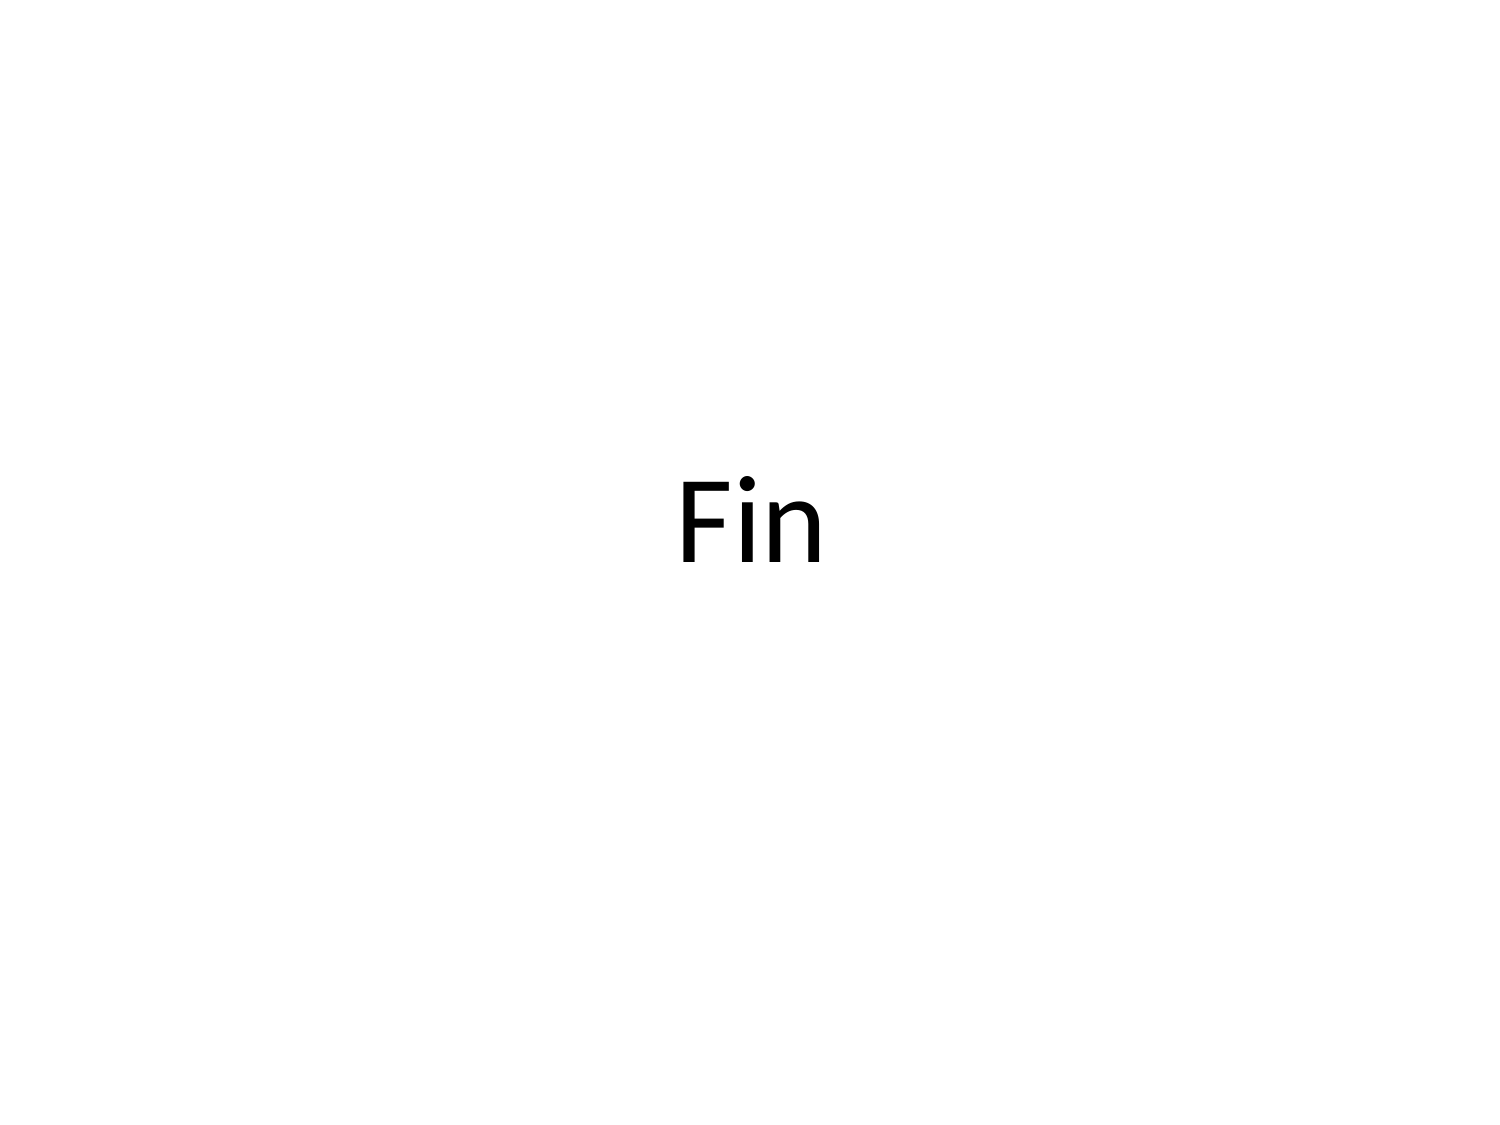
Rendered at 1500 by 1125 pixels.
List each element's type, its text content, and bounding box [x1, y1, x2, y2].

list Fin [1, 255, 1500, 705]
